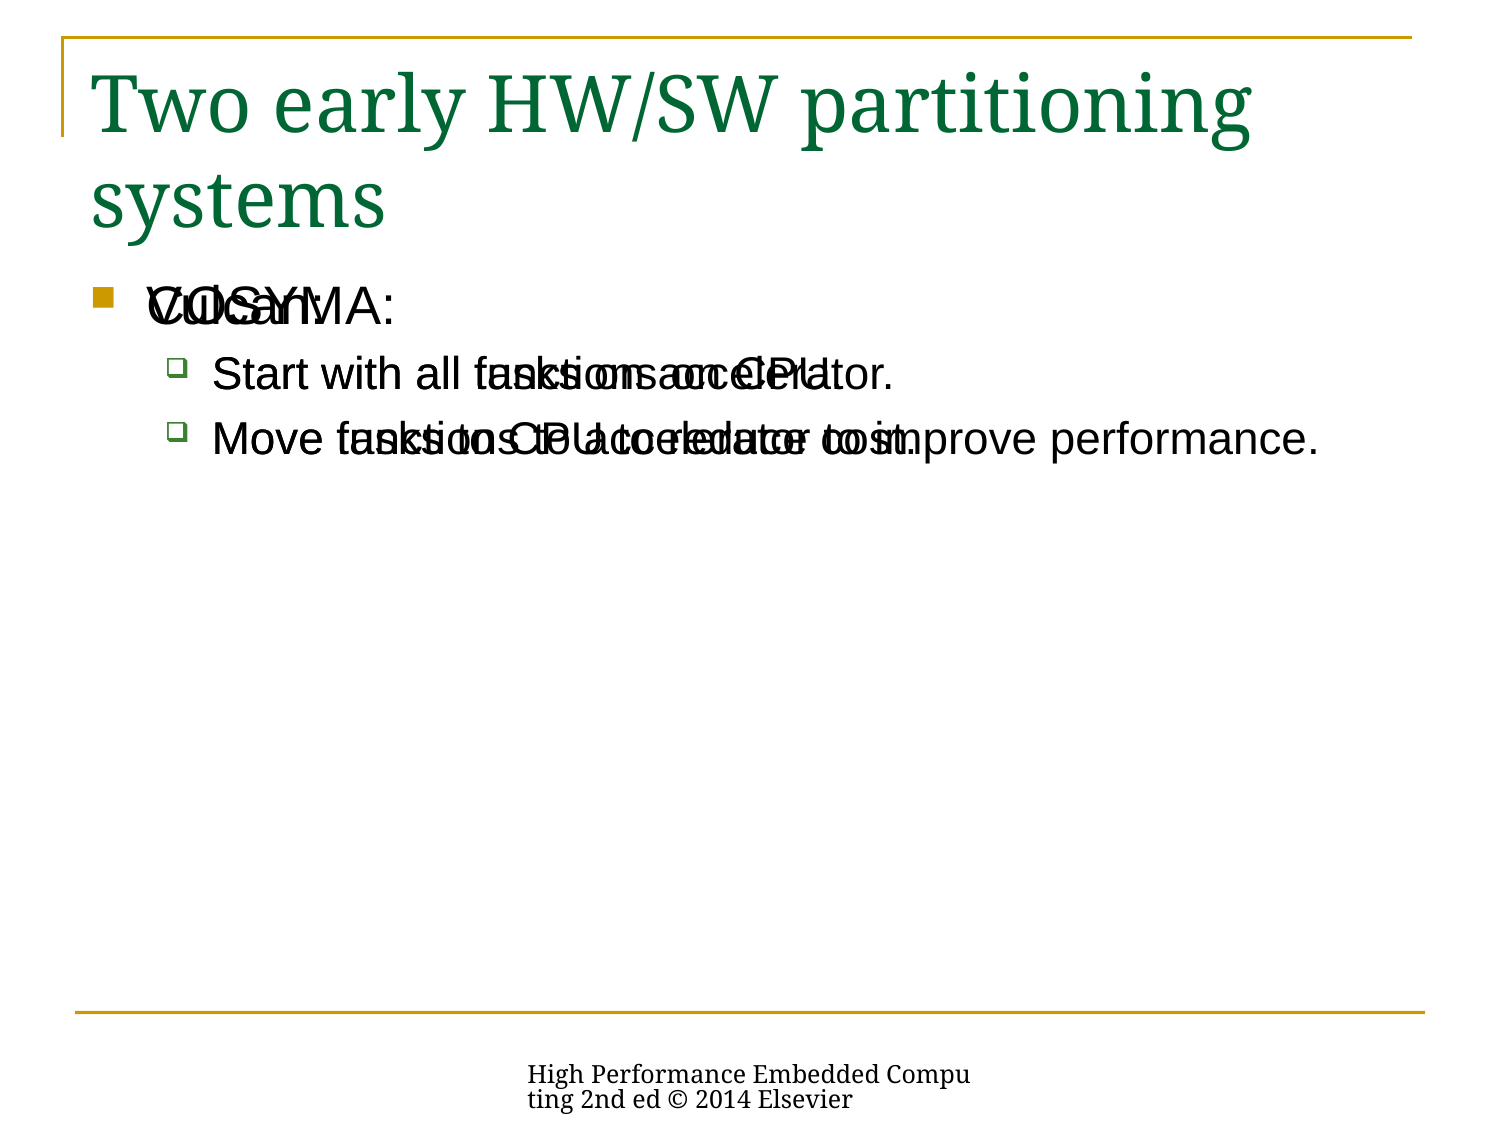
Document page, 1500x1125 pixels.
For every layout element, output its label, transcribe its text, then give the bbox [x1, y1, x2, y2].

footer High Performance Embedded Computing 2nd ed © 2014 Elsevier [512, 1025, 988, 1100]
title Two early HW/SW partitioning systems [75, 45, 1425, 233]
list COSYMA: Start with all functions on CPU. Move functions to accelerator to improve performance. [75, 262, 1425, 1006]
